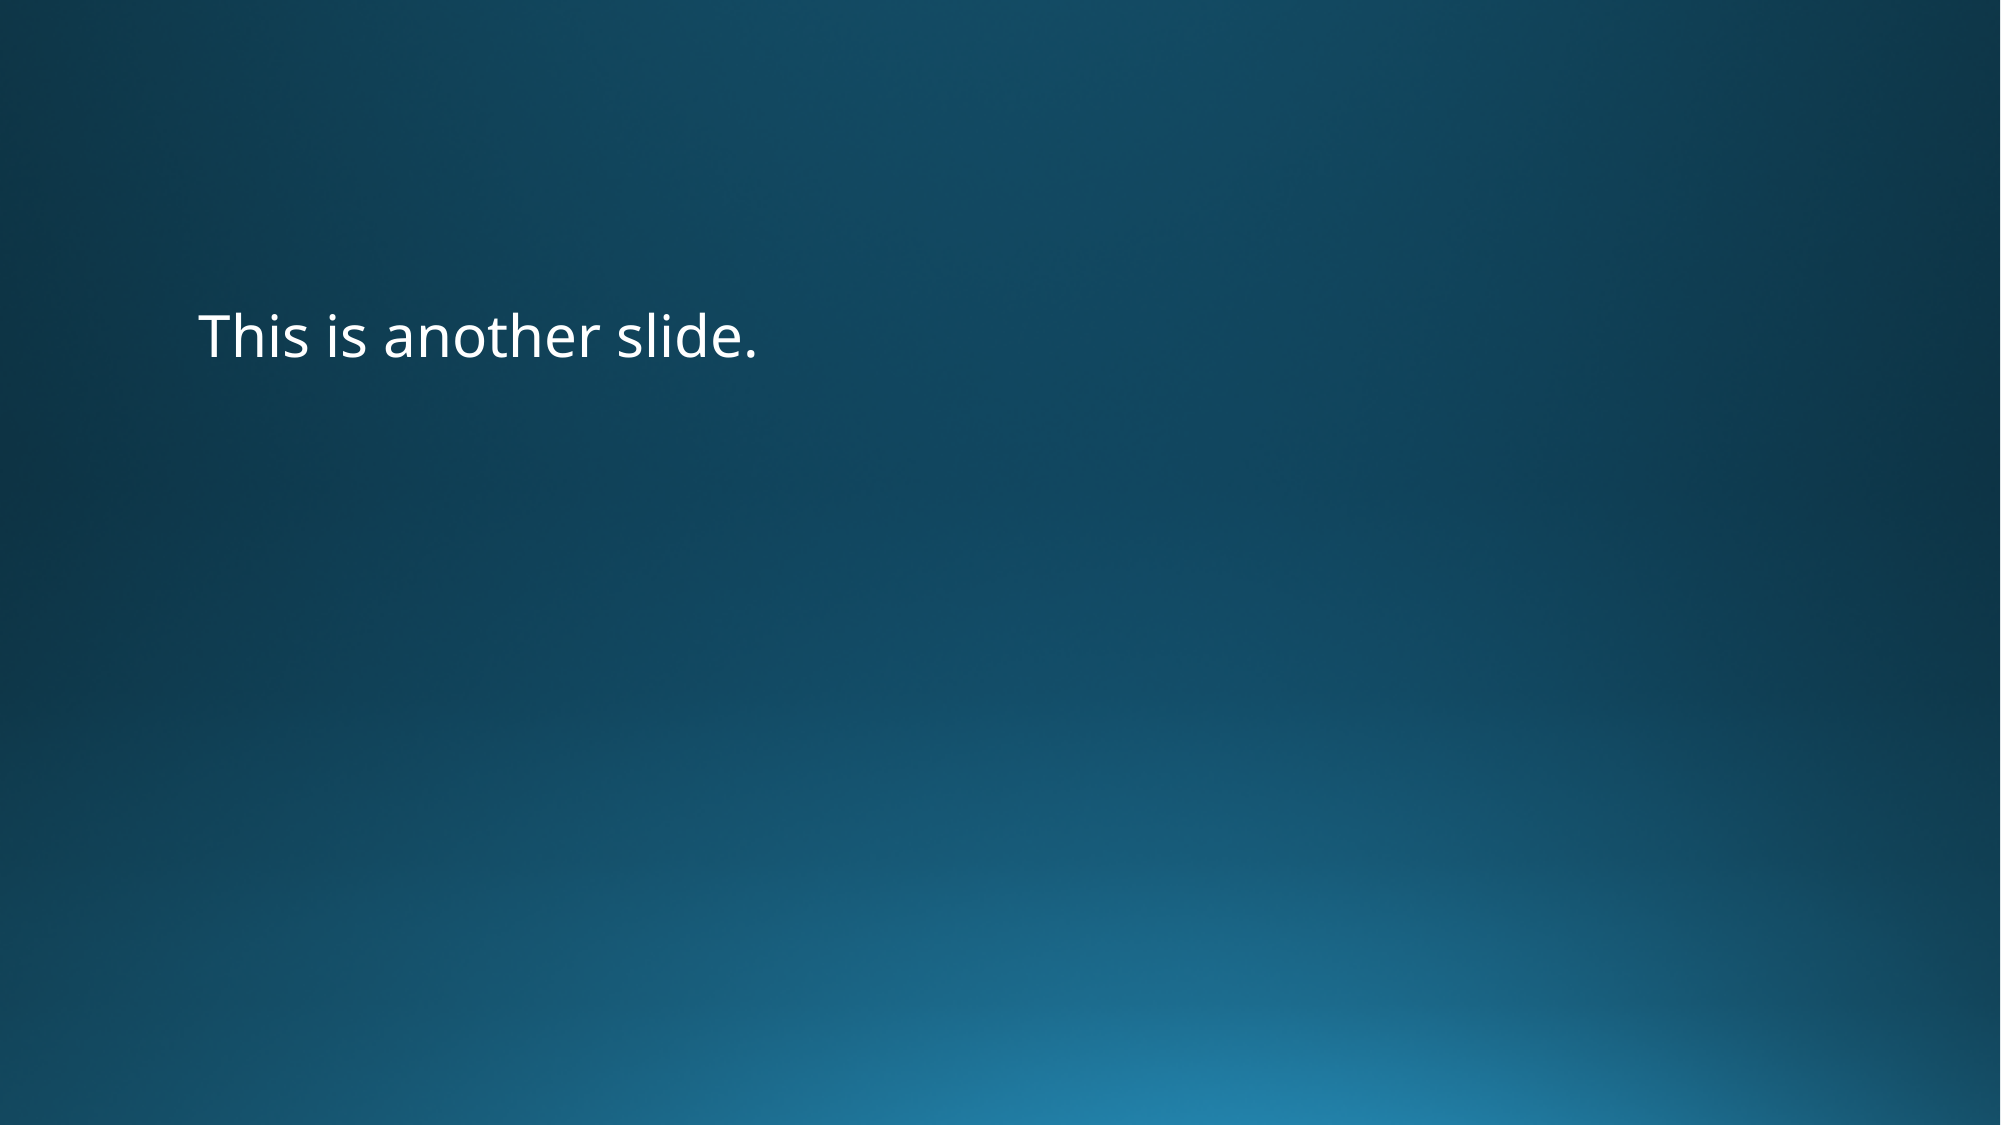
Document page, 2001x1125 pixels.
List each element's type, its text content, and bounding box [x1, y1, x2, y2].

picture [0, 0, 2001, 1125]
list This is another slide. [183, 299, 1863, 1014]
